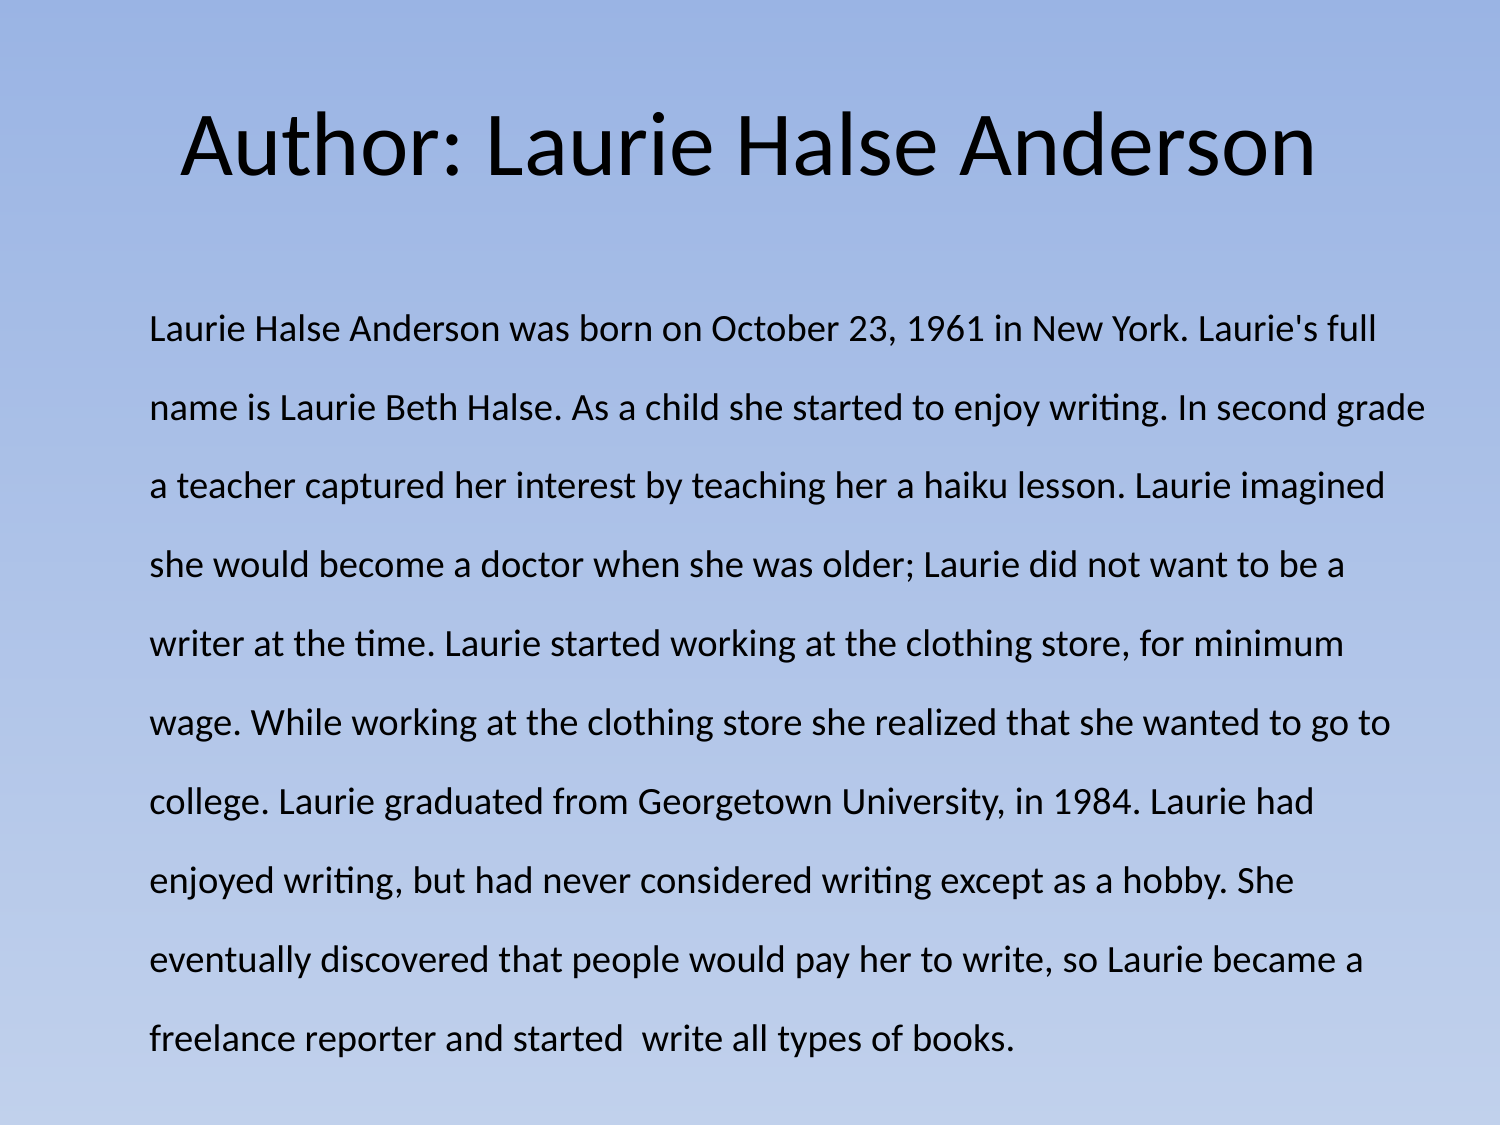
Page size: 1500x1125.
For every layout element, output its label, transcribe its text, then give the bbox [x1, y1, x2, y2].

title Author: Laurie Halse Anderson [75, 45, 1425, 233]
list Laurie Halse Anderson was born on October 23, 1961 in New York. Laurie's full name is Laurie Beth Halse. As a child she started to enjoy writing. In second grade a teacher captured her interest by teaching her a haiku lesson. Laurie imagined she would become a doctor when she was older; Laurie did not want to be a writer at the time. Laurie started working at the clothing store, for minimum wage. While working at the clothing store she realized that she wanted to go to college. Laurie graduated from Georgetown University, in 1984. Laurie had enjoyed writing, but had never considered writing except as a hobby. She eventually discovered that people would pay her to write, so Laurie became a freelance reporter and started write all types of books. [75, 262, 1463, 1088]
